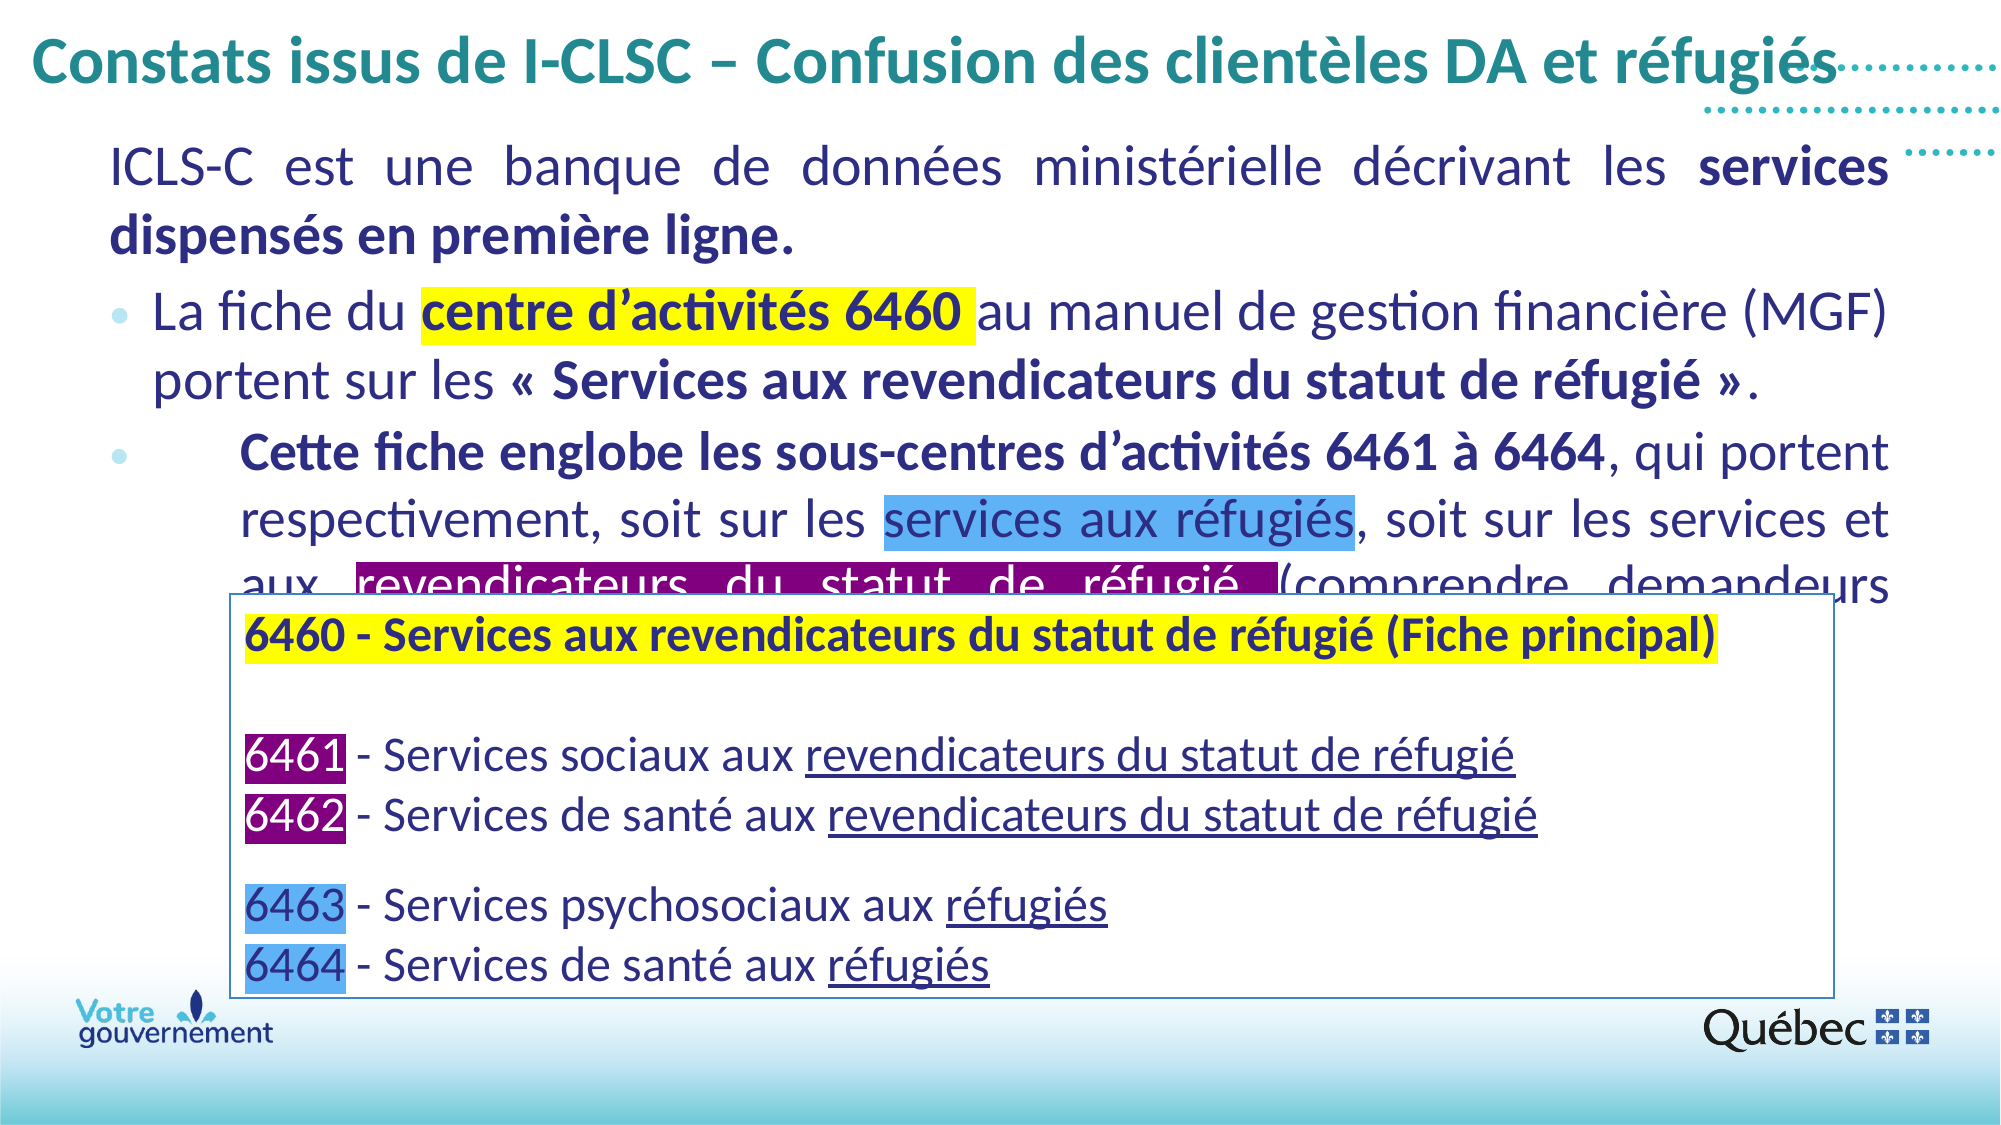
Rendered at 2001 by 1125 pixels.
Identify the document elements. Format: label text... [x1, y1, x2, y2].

picture [0, 0, 2001, 1125]
list ICLS-C est une banque de données ministérielle décrivant les services dispensés en première ligne. La fiche du centre d’activités 6460 au manuel de gestion financière (MGF) portent sur les « Services aux revendicateurs du statut de réfugié ». Cette fiche englobe les sous-centres d’activités 6461 à 6464, qui portent respectivement, soit sur les services aux réfugiés, soit sur les services et aux revendicateurs du statut de réfugié (comprendre demandeurs d’asile). [94, 121, 1906, 697]
text_box 6460 - Services aux revendicateurs du statut de réfugié (Fiche principal) 6461 - Services sociaux aux revendicateurs du statut de réfugié 6462 - Services de santé aux revendicateurs du statut de réfugié 6463 - Services psychosociaux aux réfugiés 6464 - Services de santé aux réfugiés [229, 593, 1835, 999]
title Constats issus de I-CLSC – Confusion des clientèles DA et réfugiés [17, 19, 1983, 111]
